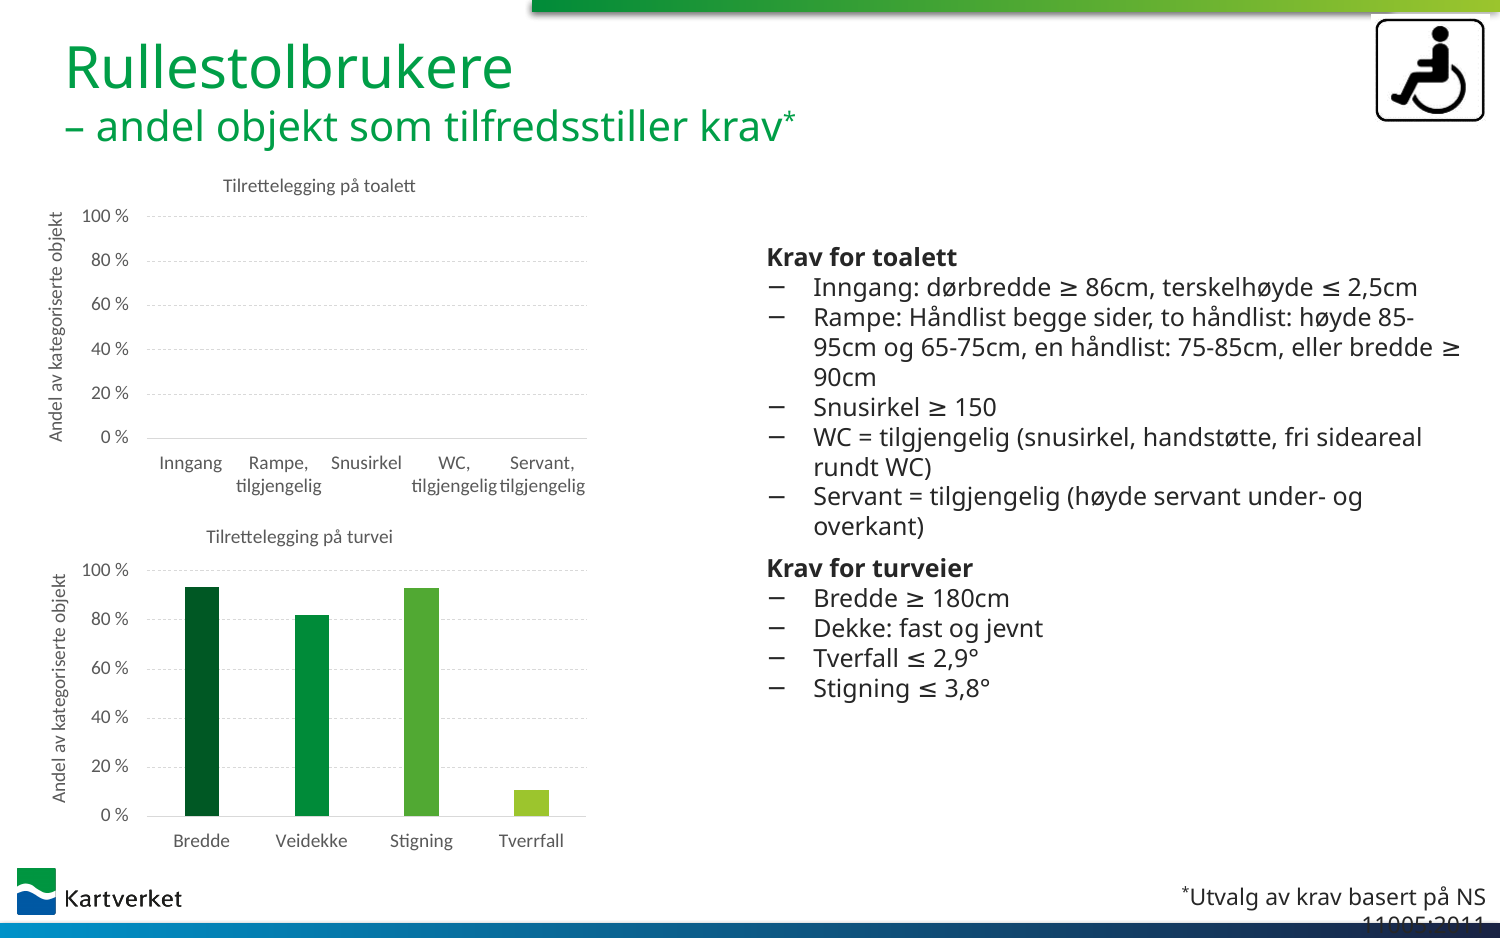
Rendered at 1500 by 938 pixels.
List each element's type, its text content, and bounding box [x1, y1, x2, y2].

text_box Krav for turveier Bredde ≥ 180cm Dekke: fast og jevnt Tverfall ≤ 2,9° Stigning ≤ 3,8° [751, 545, 1483, 710]
text_box *Utvalg av krav basert på NS 11005:2011 [1068, 873, 1500, 938]
picture [41, 520, 598, 859]
text_box Krav for toalett Inngang: dørbredde ≥ 86cm, terskelhøyde ≤ 2,5cm Rampe: Håndlist begge sider, to håndlist: høyde 85-95cm og 65-75cm, en håndlist: 75-85cm, eller bredde ≥ 90cm Snusirkel ≥ 150 WC = tilgjengelig (snusirkel, handstøtte, fri sideareal rundt WC) Servant = tilgjengelig (høyde servant under- og overkant) [751, 234, 1483, 545]
text_box Rullestolbrukere – andel objekt som tilfredsstiller krav* [49, 14, 1431, 158]
picture [41, 166, 598, 505]
picture [1371, 13, 1491, 127]
